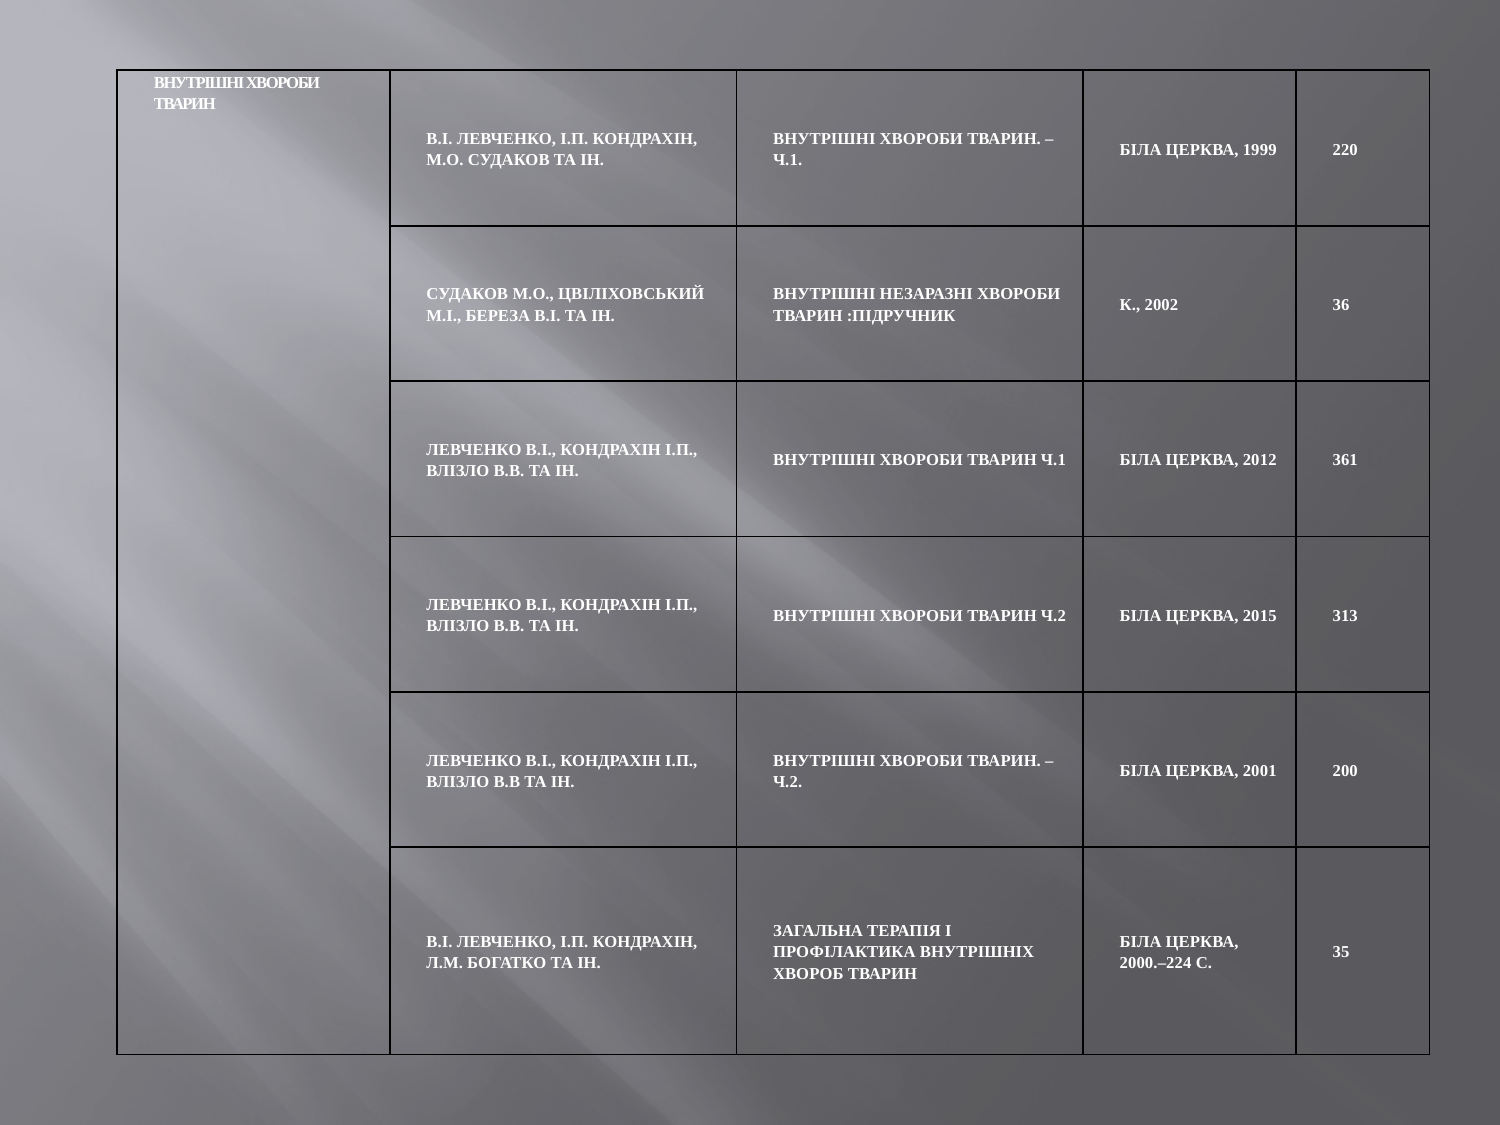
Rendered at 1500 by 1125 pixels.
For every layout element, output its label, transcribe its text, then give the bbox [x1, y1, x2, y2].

table_cell внутрішні хвороби тварин ч.1 [737, 382, 1082, 536]
table_cell біла церква, 2012 [1084, 382, 1295, 536]
table_cell В.І. Левченко, І.П. Кондрахін, Л.М. Богатко та ін. [391, 848, 736, 1054]
table_cell левченко в.і., кондрахін і.п., влізло в.в. та ін. [391, 537, 736, 691]
table_cell біла церква, 2015 [1084, 537, 1295, 691]
table_cell левченко в.і., кондрахін і.п., влізло в.в. та ін. [391, 382, 736, 536]
table_cell Загальна терапія і профілактика внутрішніх хвороб тварин [737, 848, 1082, 1054]
table_header Біла Церква, 1999 [1084, 71, 1295, 225]
table_cell 35 [1297, 848, 1429, 1054]
table_cell внутрішні незаразні хвороби тварин :підручник [737, 227, 1082, 380]
table_cell Біла Церква, 2000.–224 с. [1084, 848, 1295, 1054]
table_cell судаков м.о., цвіліховський м.і., береза в.і. та ін. [391, 227, 736, 380]
table_cell 36 [1297, 227, 1429, 380]
table_cell внутрішні хвороби тварин ч.2 [737, 537, 1082, 691]
table_cell 200 [1297, 693, 1429, 846]
table_header Внутрішні хвороби тварин. – Ч.1. [737, 71, 1082, 225]
table_cell Левченко В.І., Кондрахін І.П., Влізло В.В та ін. [391, 693, 736, 846]
table_header Внутрішні хвороби тварин [118, 71, 389, 1054]
table_header 220 [1297, 71, 1429, 225]
table_cell 313 [1297, 537, 1429, 691]
table_cell к., 2002 [1084, 227, 1295, 380]
table_cell Внутрішні хвороби тварин. – Ч.2. [737, 693, 1082, 846]
table_header В.І. Левченко, І.П. Кондрахін, М.О. Судаков та ін. [391, 71, 736, 225]
table_cell 361 [1297, 382, 1429, 536]
table_cell Біла Церква, 2001 [1084, 693, 1295, 846]
